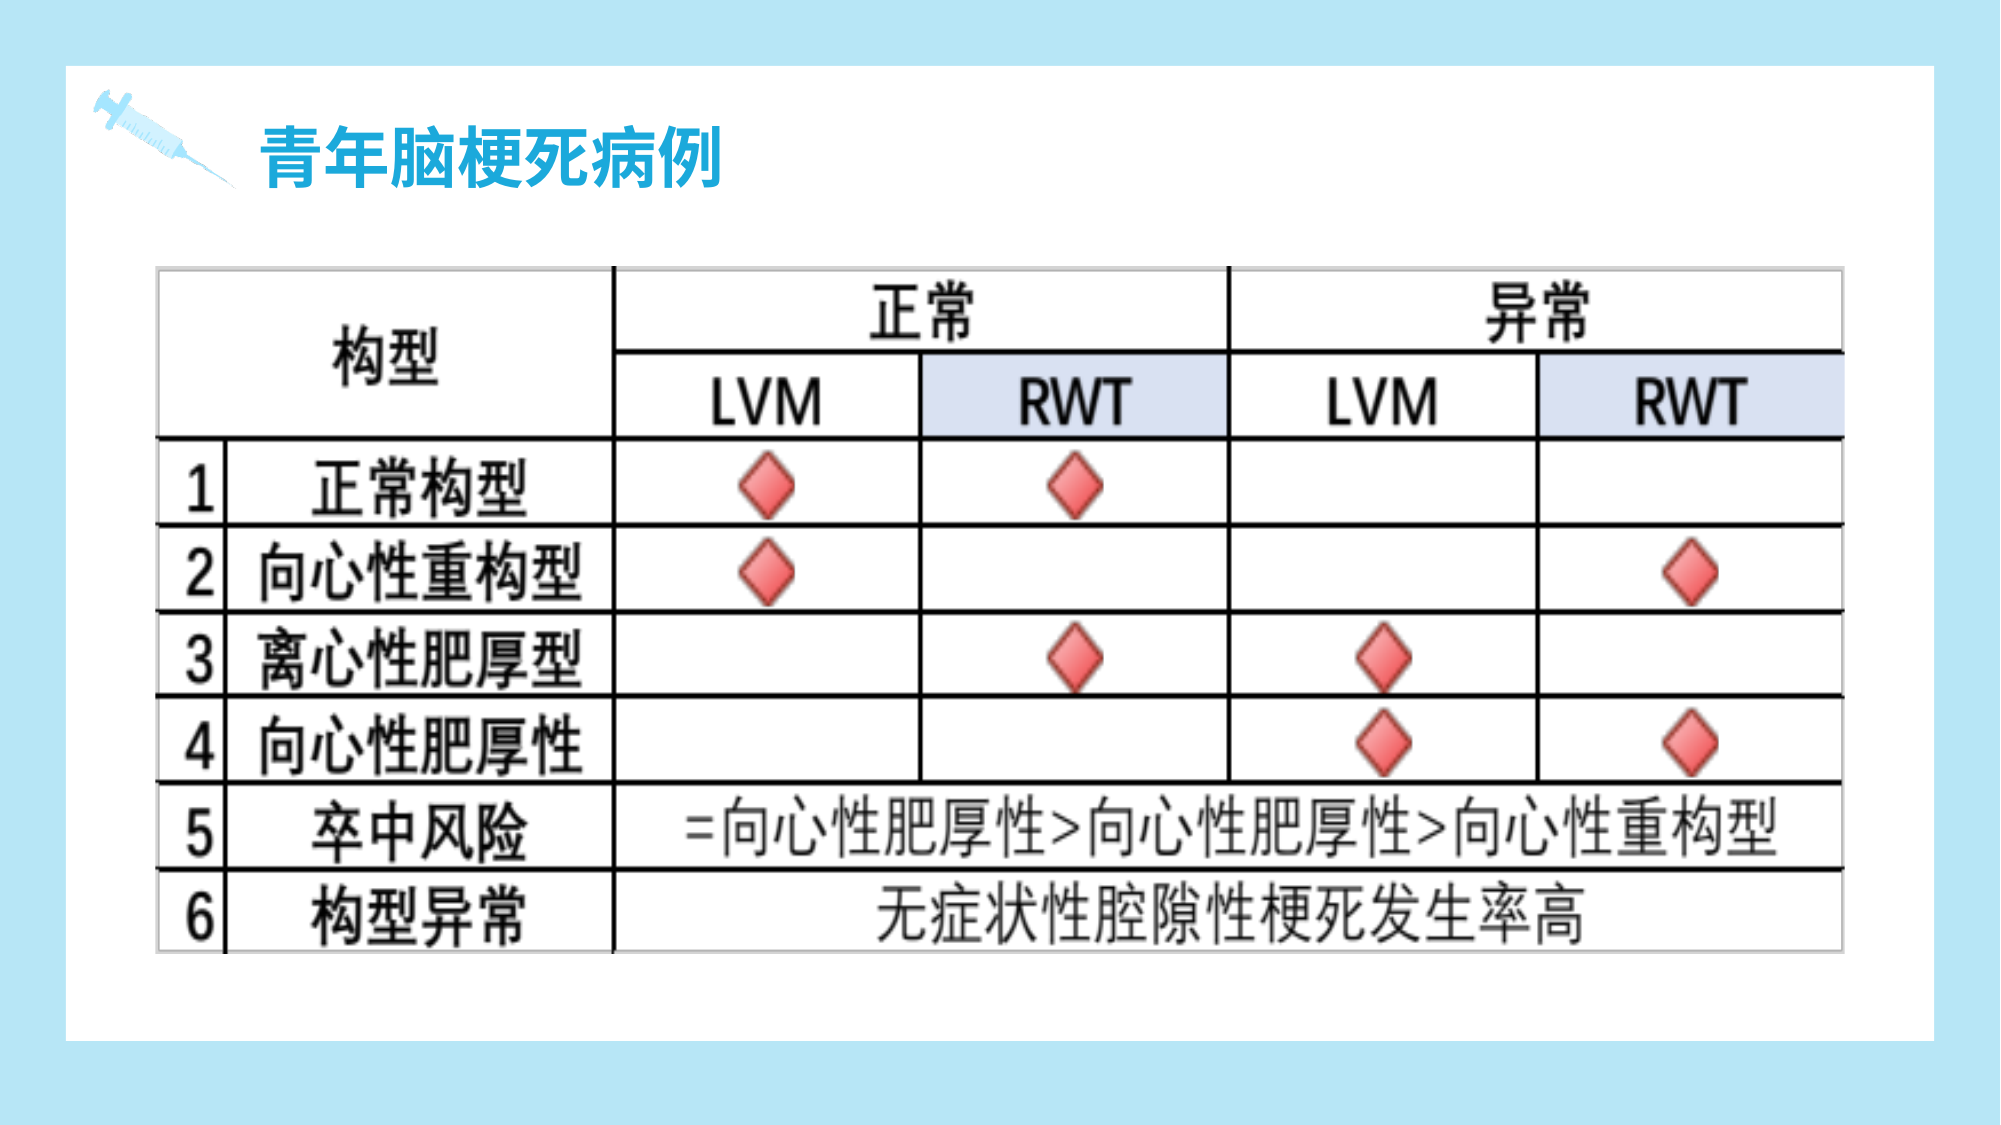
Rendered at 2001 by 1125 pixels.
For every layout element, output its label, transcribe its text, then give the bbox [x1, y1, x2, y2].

picture [155, 266, 1845, 954]
text_box [65, 65, 1935, 1042]
text_box 青年脑梗死病例 [242, 107, 762, 197]
picture [78, 63, 258, 209]
